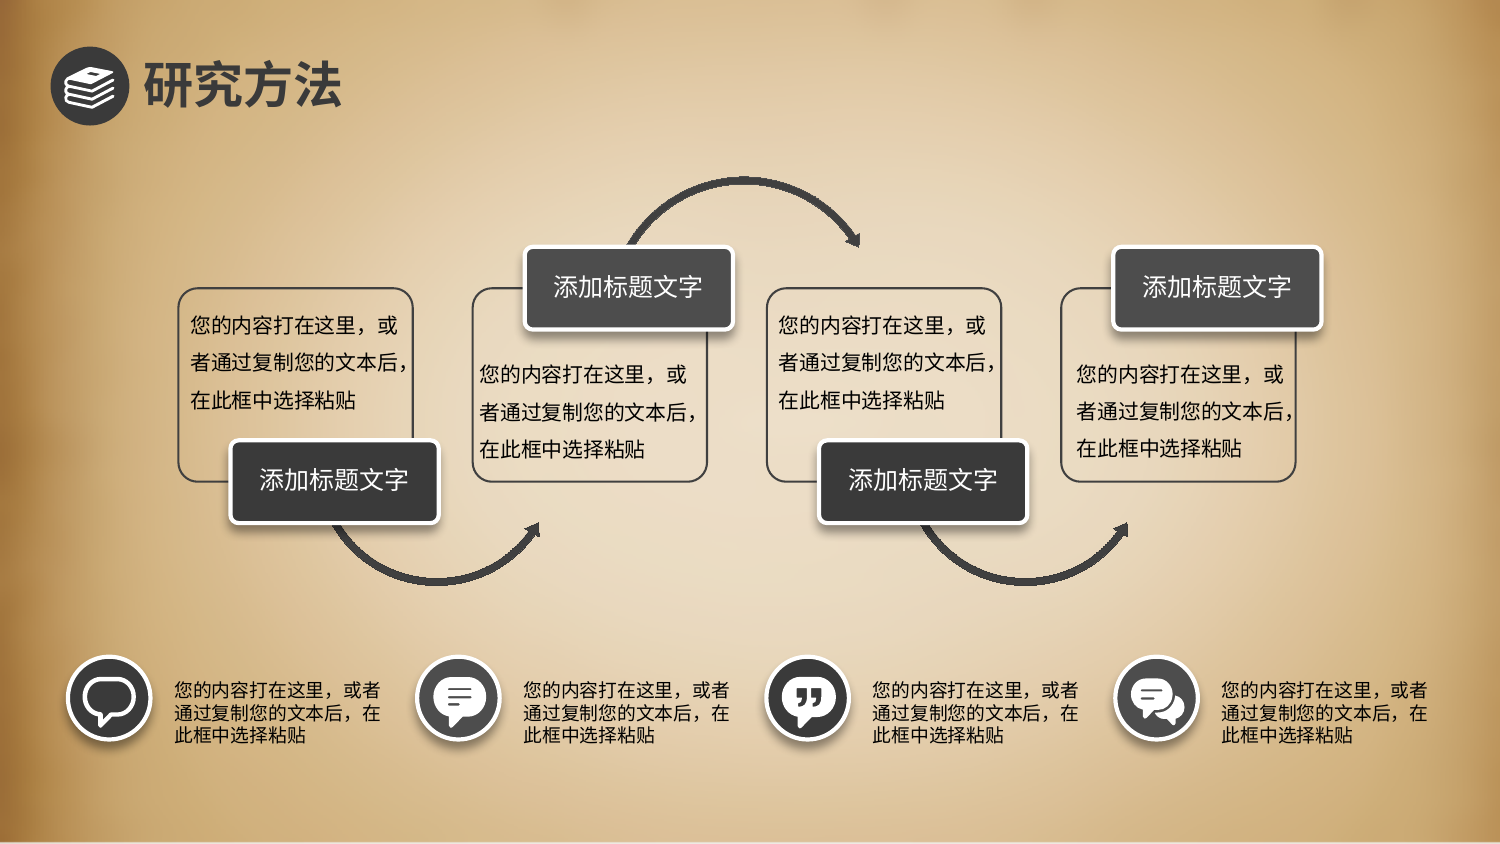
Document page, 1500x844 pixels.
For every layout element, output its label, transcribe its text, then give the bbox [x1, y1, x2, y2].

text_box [1115, 656, 1456, 755]
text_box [464, 246, 733, 482]
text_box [766, 288, 1028, 524]
picture [0, 0, 1500, 844]
text_box [627, 176, 860, 248]
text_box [1061, 246, 1322, 482]
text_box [51, 47, 129, 125]
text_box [417, 656, 758, 755]
text_box [931, 522, 1128, 586]
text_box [766, 656, 1107, 755]
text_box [67, 656, 409, 755]
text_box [178, 288, 439, 524]
text_box [342, 522, 540, 586]
text_box 研究方法 [128, 46, 411, 121]
